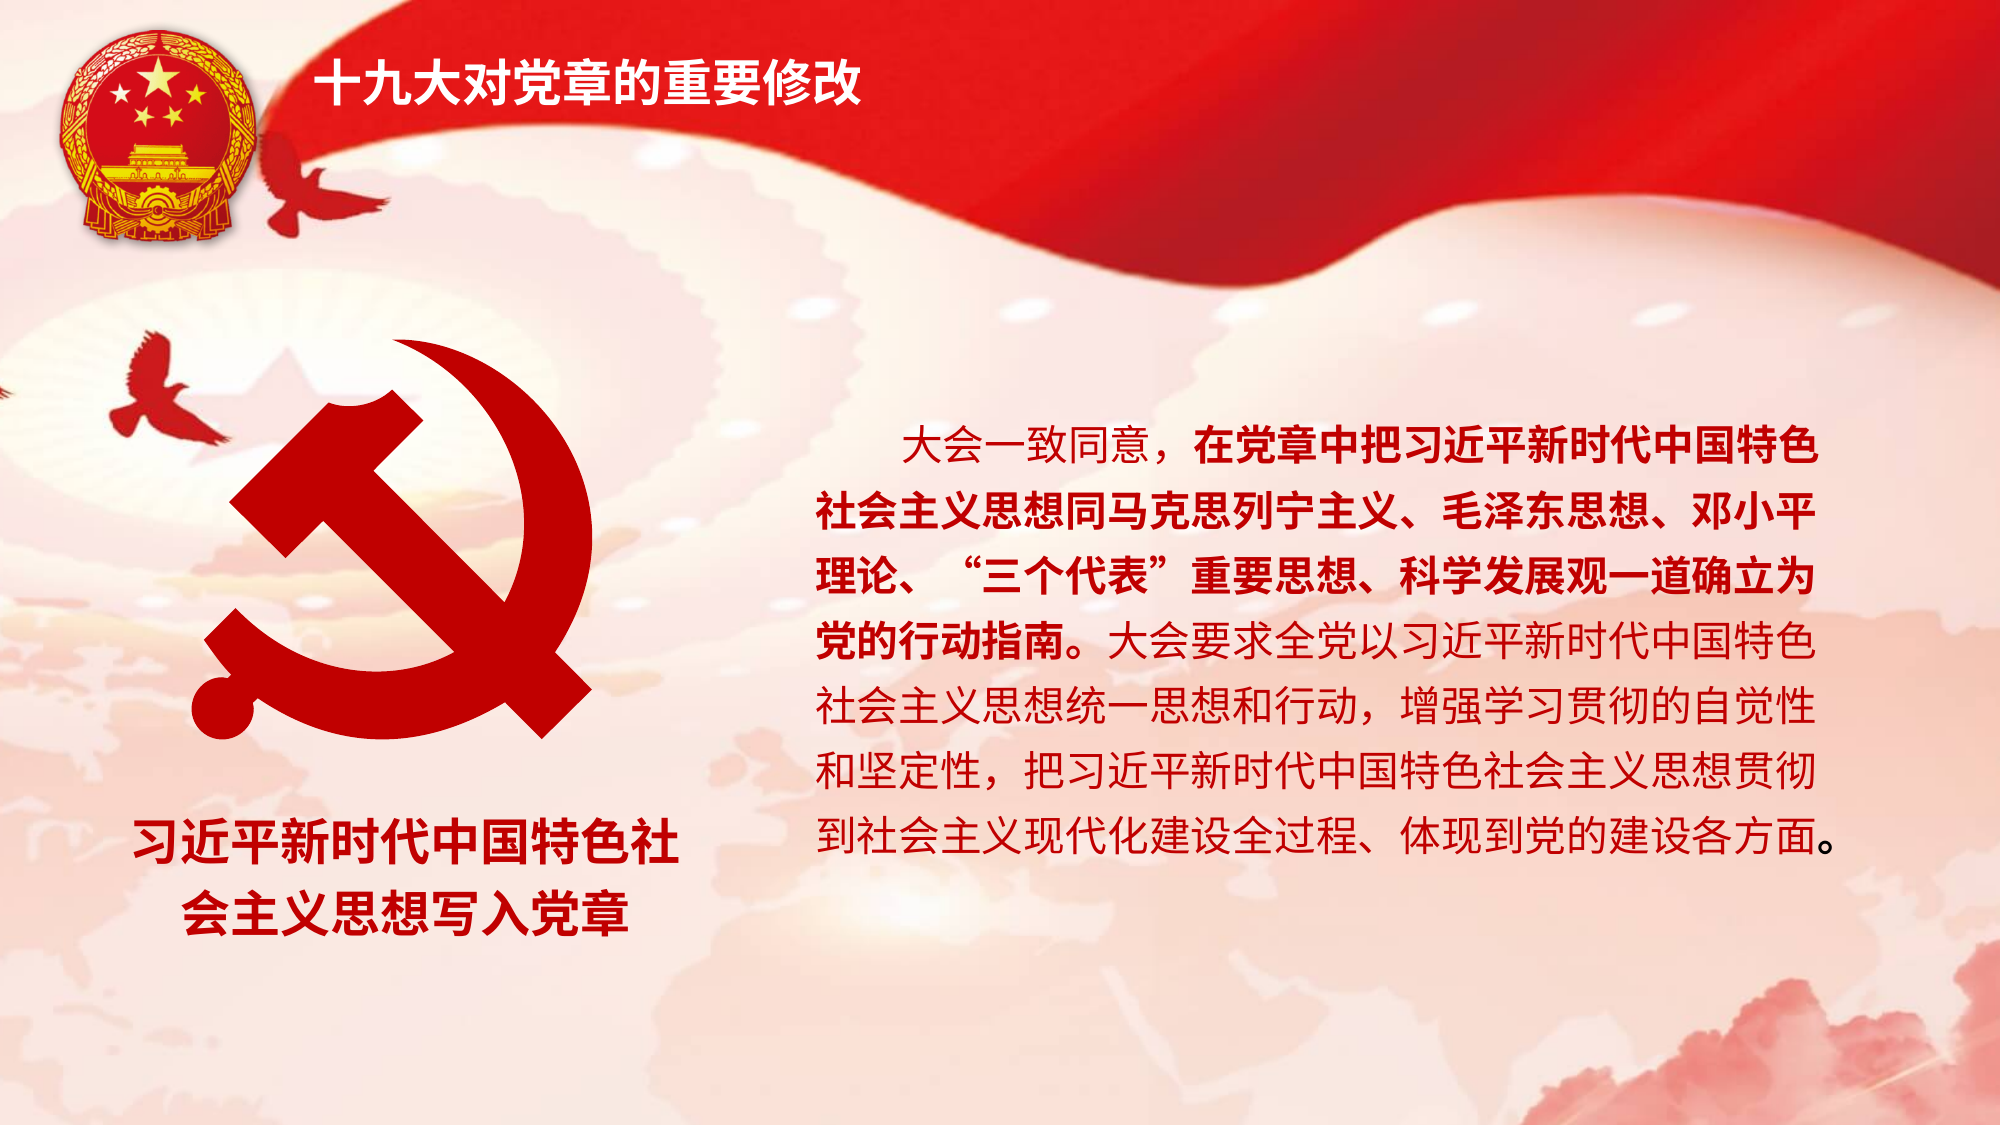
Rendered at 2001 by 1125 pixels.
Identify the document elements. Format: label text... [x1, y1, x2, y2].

text_box 习近平新时代中国特色社会主义思想写入党章 [109, 791, 701, 951]
text_box 十九大对党章的重要修改 [297, 44, 1633, 120]
text_box [191, 339, 593, 740]
text_box 大会一致同意，在党章中把习近平新时代中国特色社会主义思想同马克思列宁主义、毛泽东思想、邓小平理论、“三个代表”重要思想、科学发展观一道确立为党的行动指南。大会要求全党以习近平新时代中国特色社会主义思想统一思想和行动，增强学习贯彻的自觉性和坚定性，把习近平新时代中国特色社会主义思想贯彻到社会主义现代化建设全过程、体现到党的建设各方面。 [800, 396, 1859, 867]
picture [0, 0, 2000, 1125]
